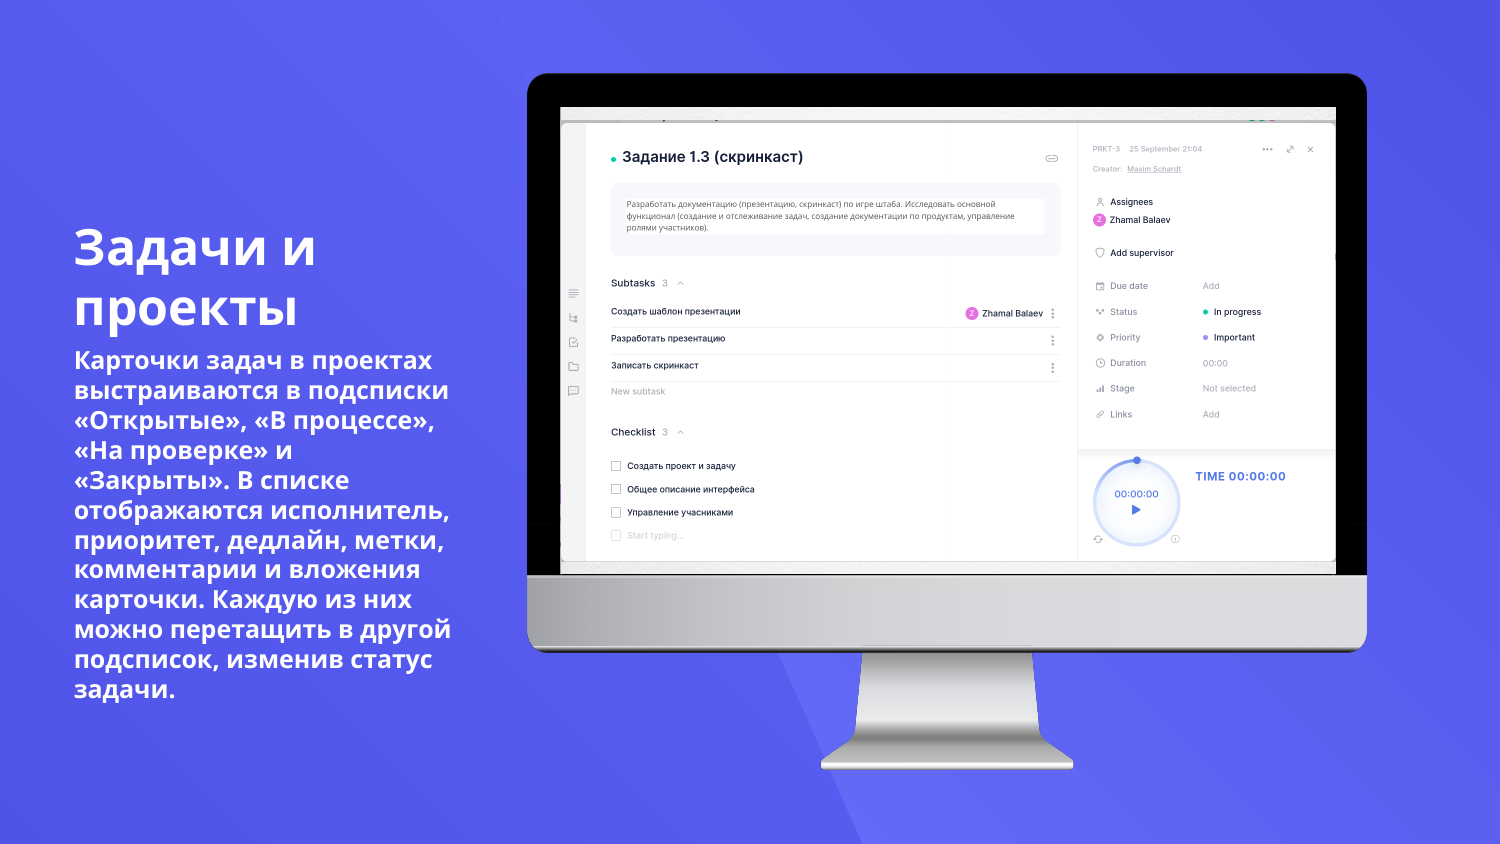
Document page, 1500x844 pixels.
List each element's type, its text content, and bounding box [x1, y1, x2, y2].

text_box Карточки задач в проектах выстраиваются в подсписки «Открытые», «В процессе», «На проверке» и «Закрыты». В списке отображаются исполнитель, приоритет, дедлайн, метки, комментарии и вложения карточки. Каждую из них можно перетащить в другой подсписок, изменив статус задачи. [62, 338, 466, 555]
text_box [527, 73, 1367, 770]
picture [560, 107, 1337, 575]
text_box Задачи и проекты [62, 209, 466, 278]
